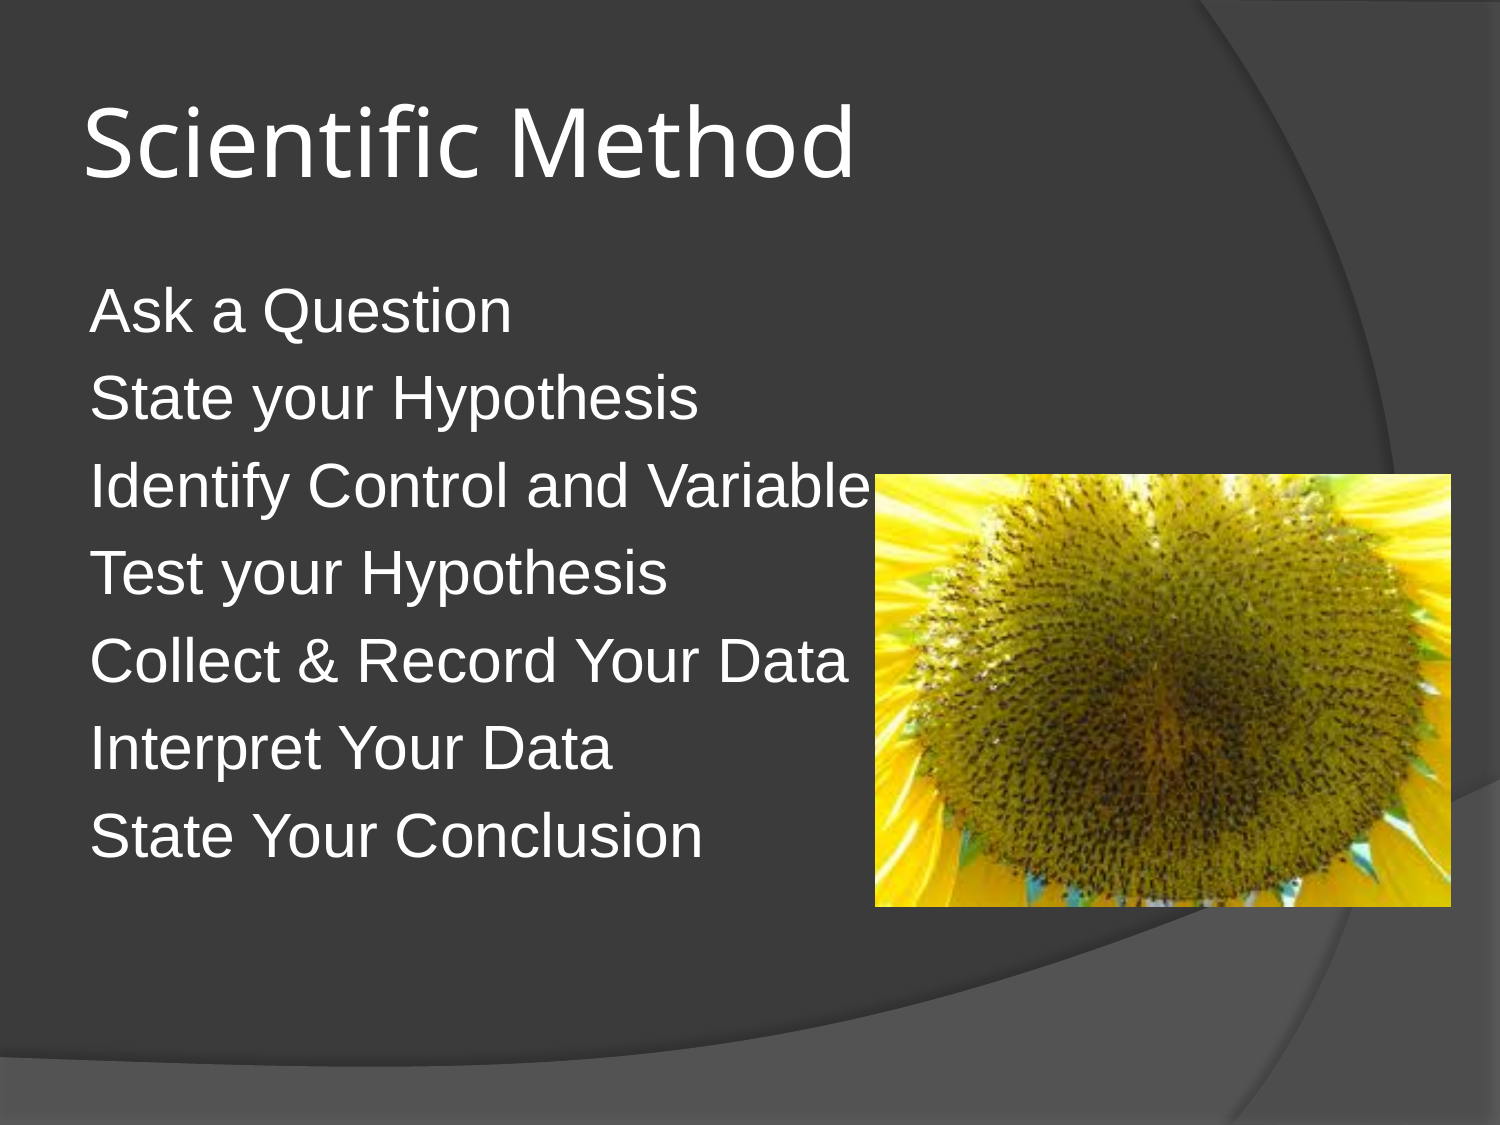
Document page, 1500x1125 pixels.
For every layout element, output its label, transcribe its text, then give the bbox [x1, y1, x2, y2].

picture [874, 474, 1452, 907]
list Ask a Question State your Hypothesis Identify Control and Variable Test your Hypothesis Collect & Record Your Data Interpret Your Data State Your Conclusion [75, 262, 1300, 1005]
title Scientific Method [75, 45, 1300, 233]
